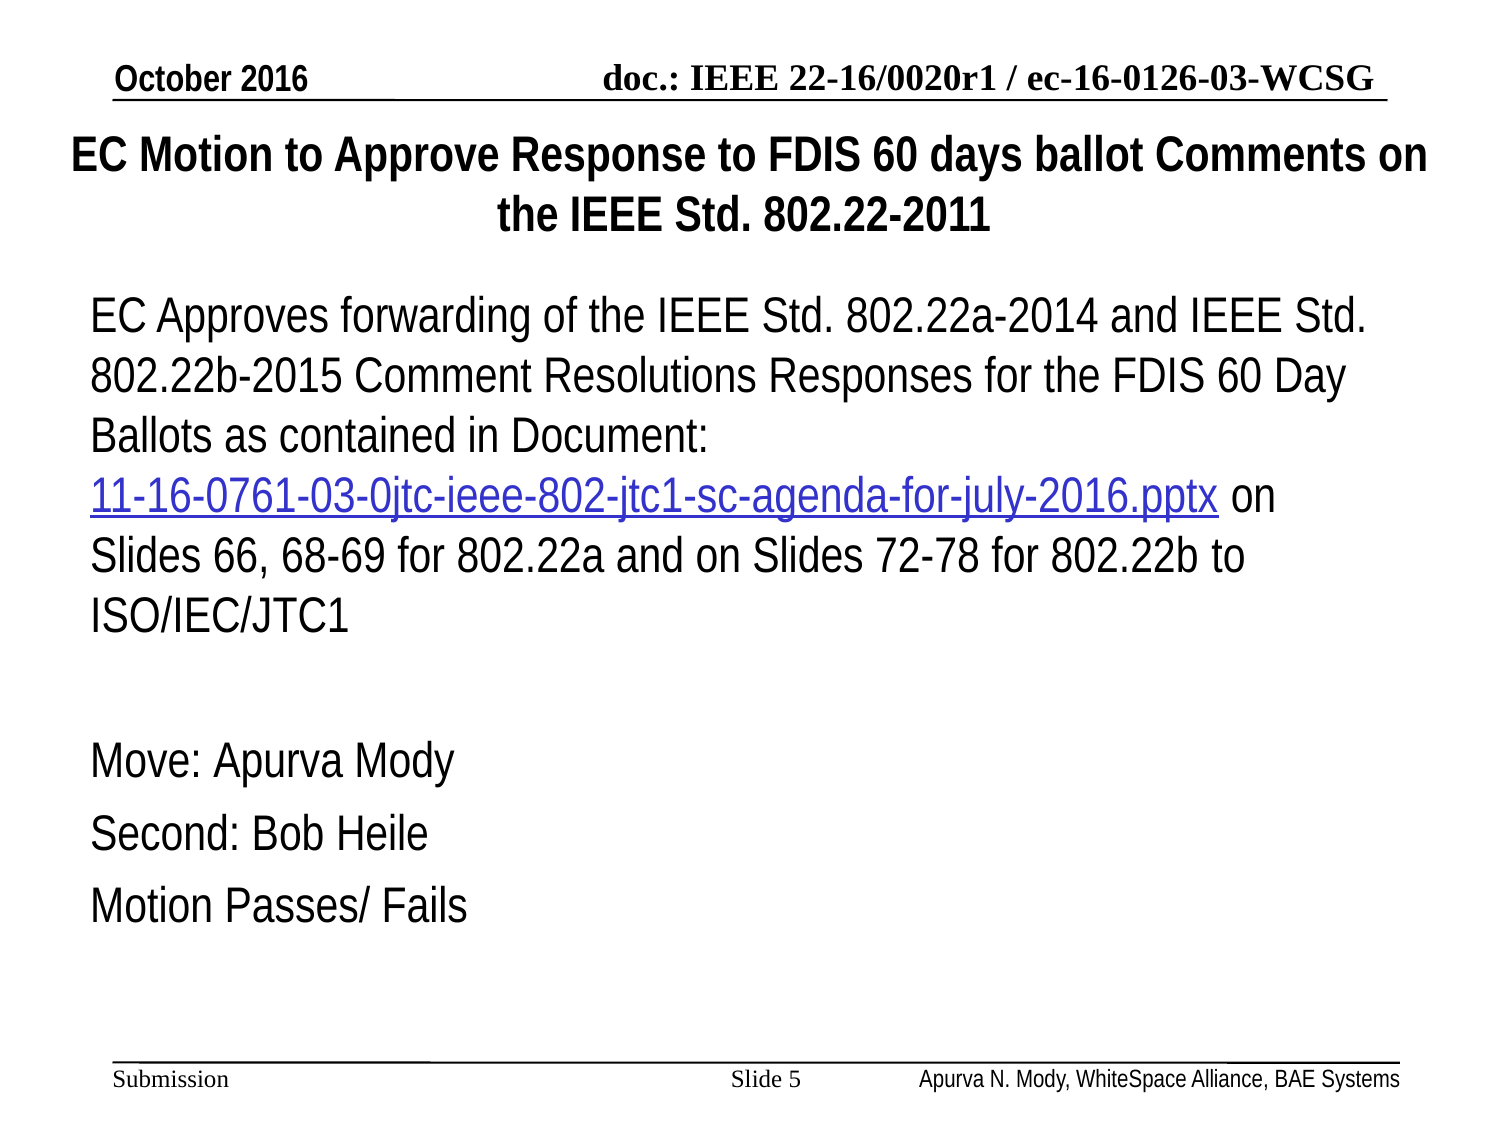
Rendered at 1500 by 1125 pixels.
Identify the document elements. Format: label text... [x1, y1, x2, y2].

title EC Motion to Approve Response to FDIS 60 days ballot Comments on the IEEE Std. 802.22-2011 [49, 112, 1451, 251]
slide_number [114, 54, 540, 100]
list EC Approves forwarding of the IEEE Std. 802.22a-2014 and IEEE Std. 802.22b-2015 Comment Resolutions Responses for the FDIS 60 Day Ballots as contained in Document:11-16-0761-03-0jtc-ieee-802-jtc1-sc-agenda-for-july-2016.pptx on Slides 66, 68-69 for 802.22a and on Slides 72-78 for 802.22b to ISO/IEC/JTC1 Move: Apurva Mody Second: Bob Heile Motion Passes/ Fails [74, 274, 1388, 1013]
footer Apurva N. Mody, WhiteSpace Alliance, BAE Systems [902, 1061, 1402, 1093]
slide_number Slide 5 [674, 1061, 858, 1101]
